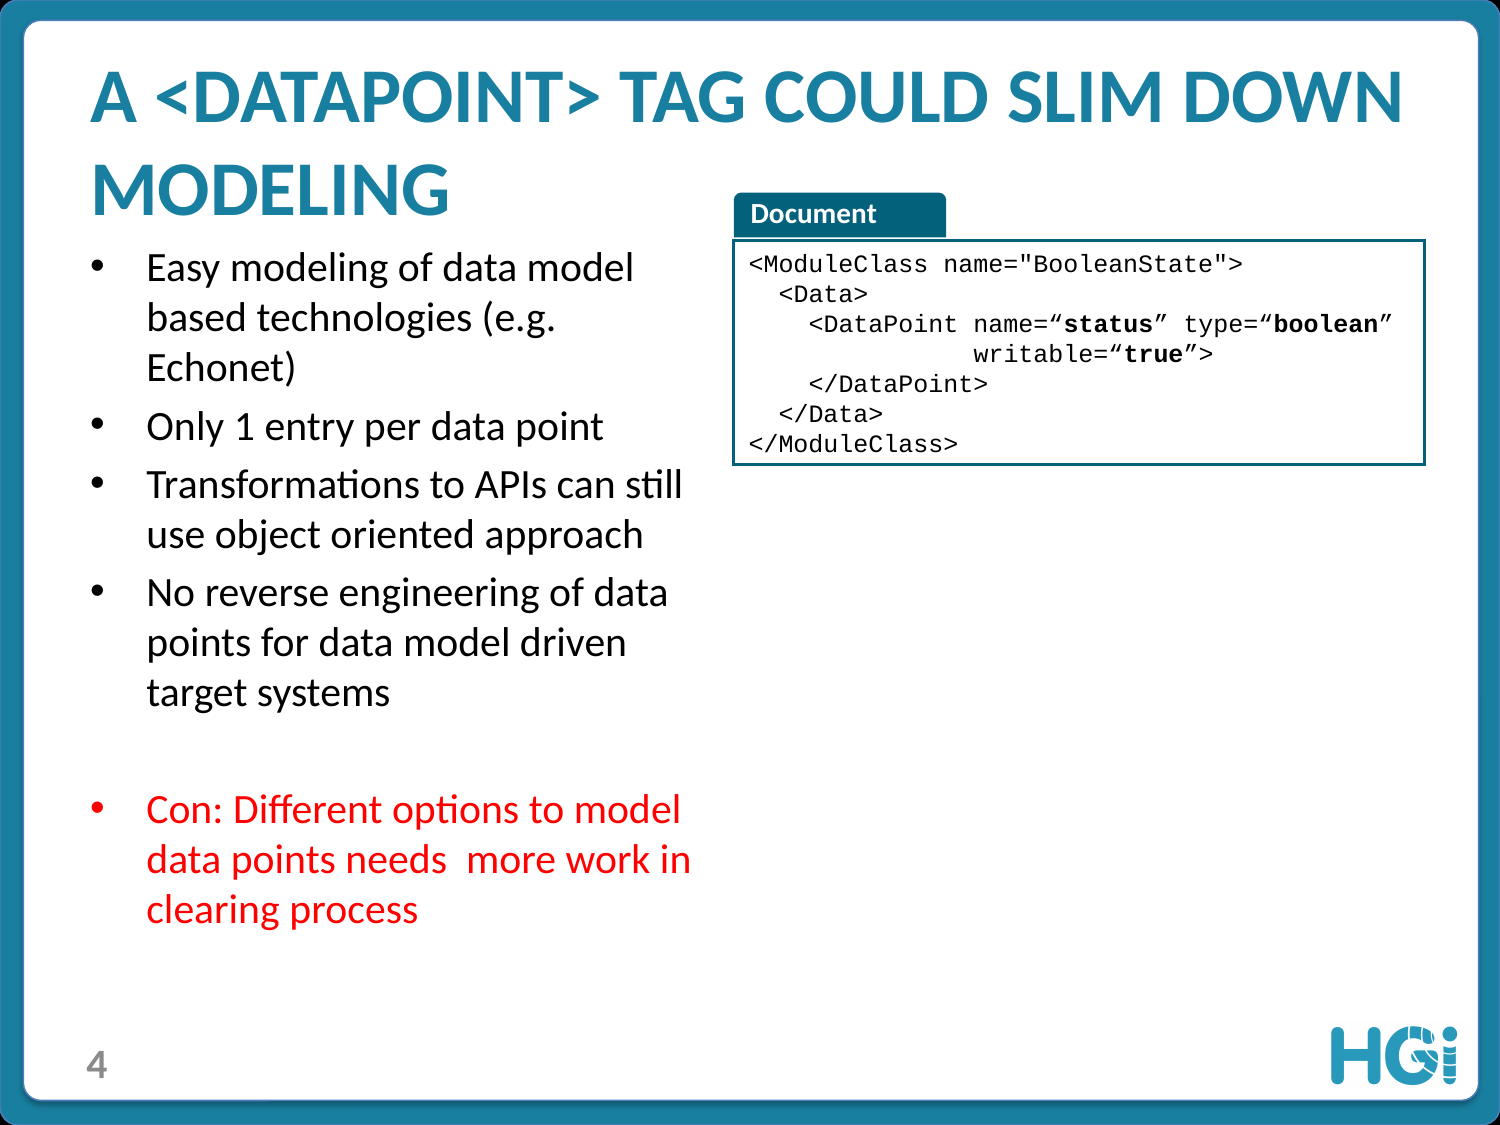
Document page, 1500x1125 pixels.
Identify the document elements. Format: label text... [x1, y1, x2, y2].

picture [1326, 1020, 1465, 1089]
text_box Easy modeling of data model based technologies (e.g. Echonet) Only 1 entry per data point Transformations to APIs can still use object oriented approach No reverse engineering of data points for data model driven target systems Con: Different options to model data points needs more work in clearing process [75, 232, 713, 1002]
title A <DataPoint> tag could slim down modeling [75, 45, 1425, 233]
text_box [733, 192, 1426, 468]
